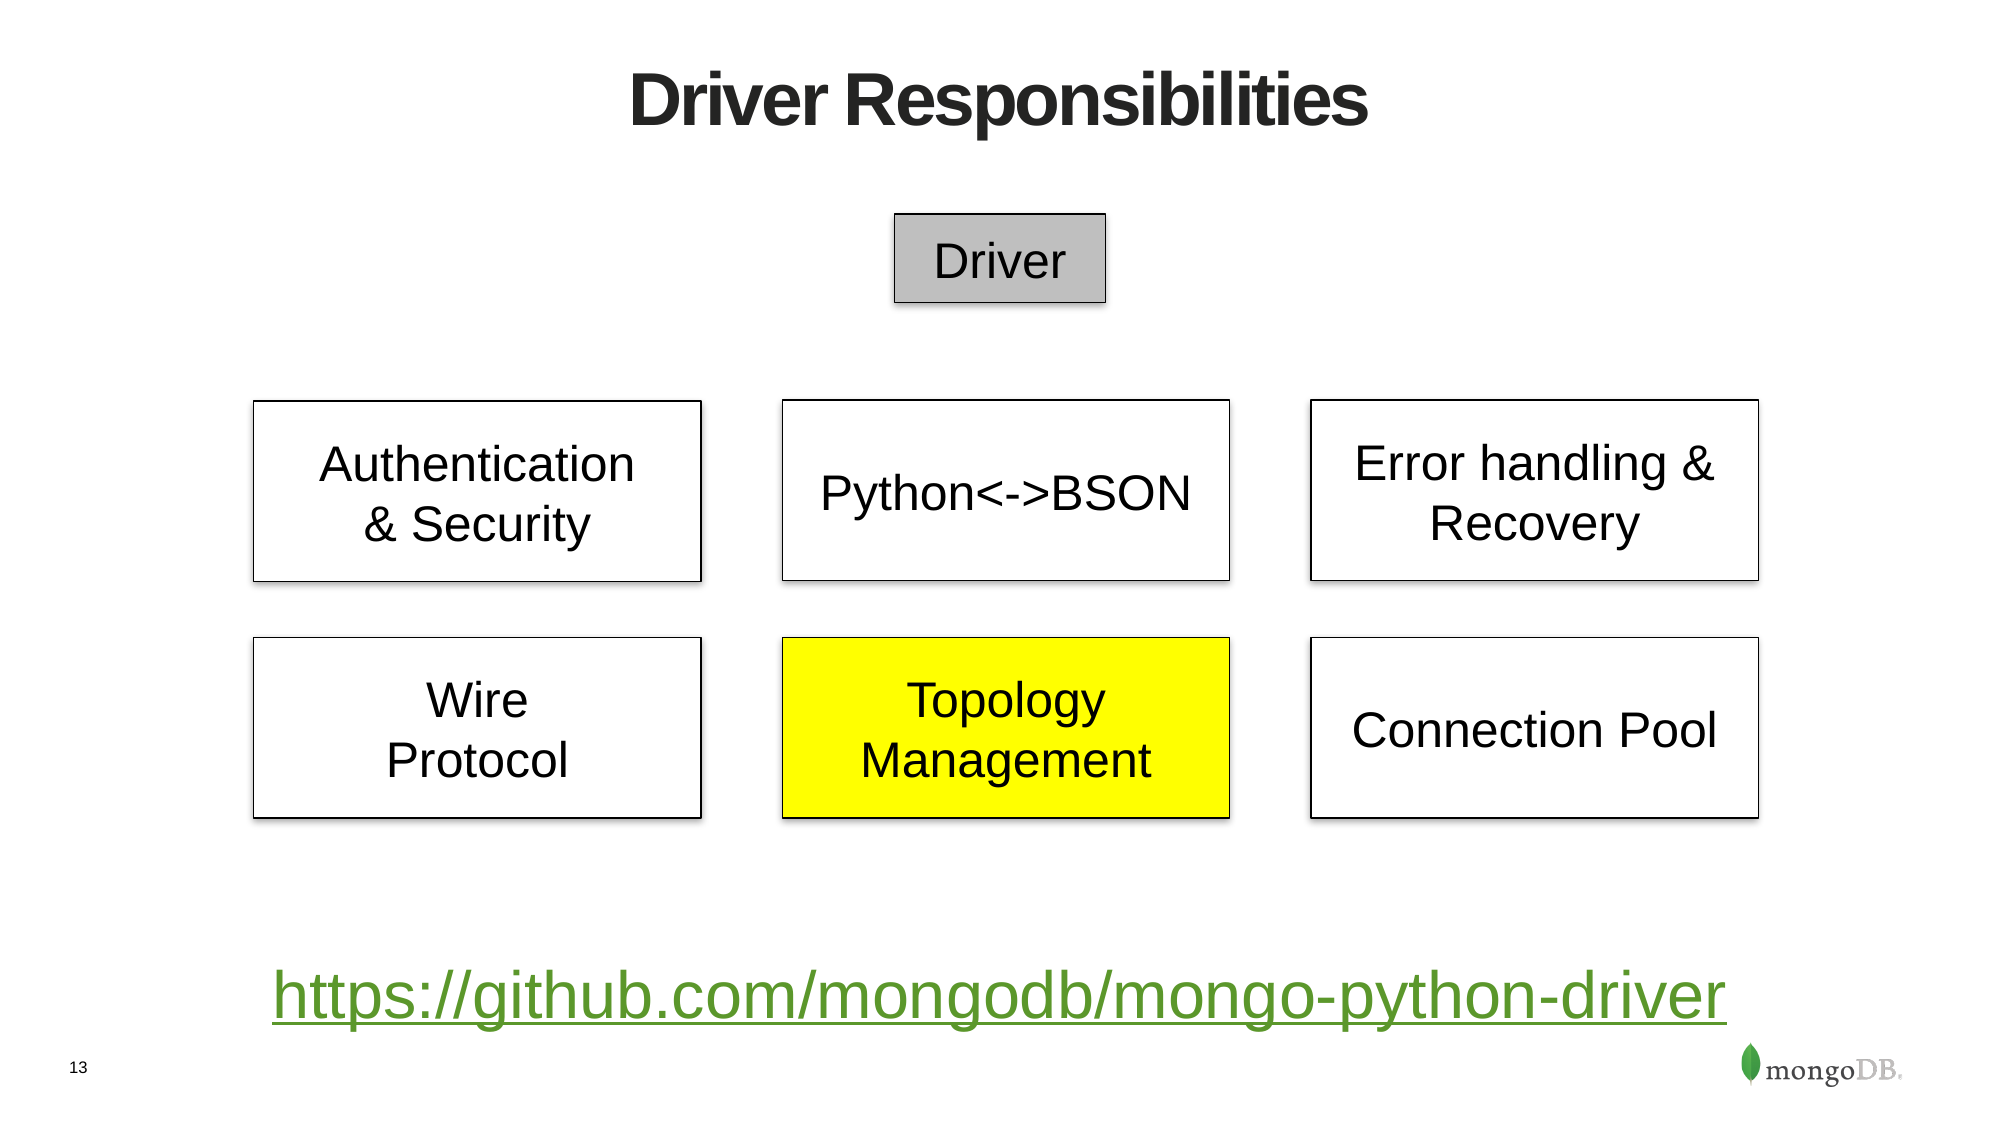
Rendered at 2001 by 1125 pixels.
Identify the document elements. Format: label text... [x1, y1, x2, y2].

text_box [253, 399, 1759, 582]
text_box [253, 637, 1759, 819]
text_box Driver [894, 213, 1106, 303]
list https://github.com/mongodb/mongo-python-driver [99, 870, 1900, 1058]
title Driver Responsibilities [99, 1, 1900, 190]
